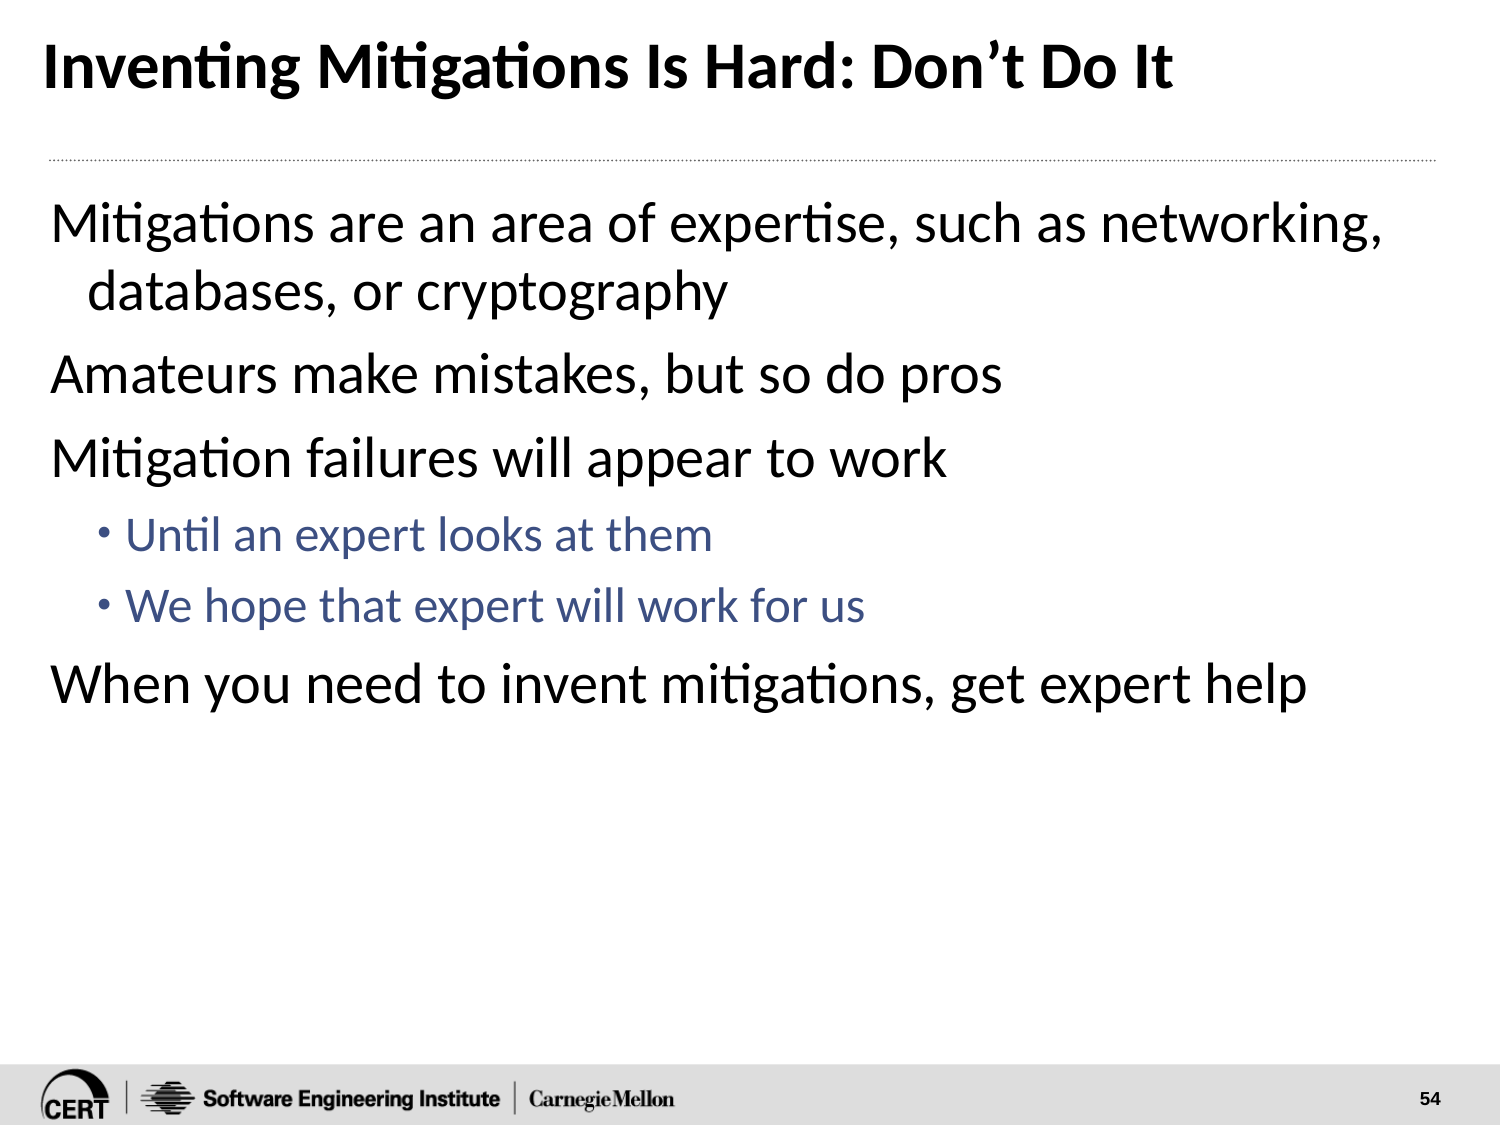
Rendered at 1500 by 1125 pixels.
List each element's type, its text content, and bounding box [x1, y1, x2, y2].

list Mitigations are an area of expertise, such as networking, databases, or cryptography Amateurs make mistakes, but so do pros Mitigation failures will appear to work Until an expert looks at them We hope that expert will work for us When you need to invent mitigations, get expert help [49, 187, 1438, 1001]
title Inventing Mitigations Is Hard: Don’t Do It [42, 37, 1434, 155]
picture [24, 1065, 688, 1125]
